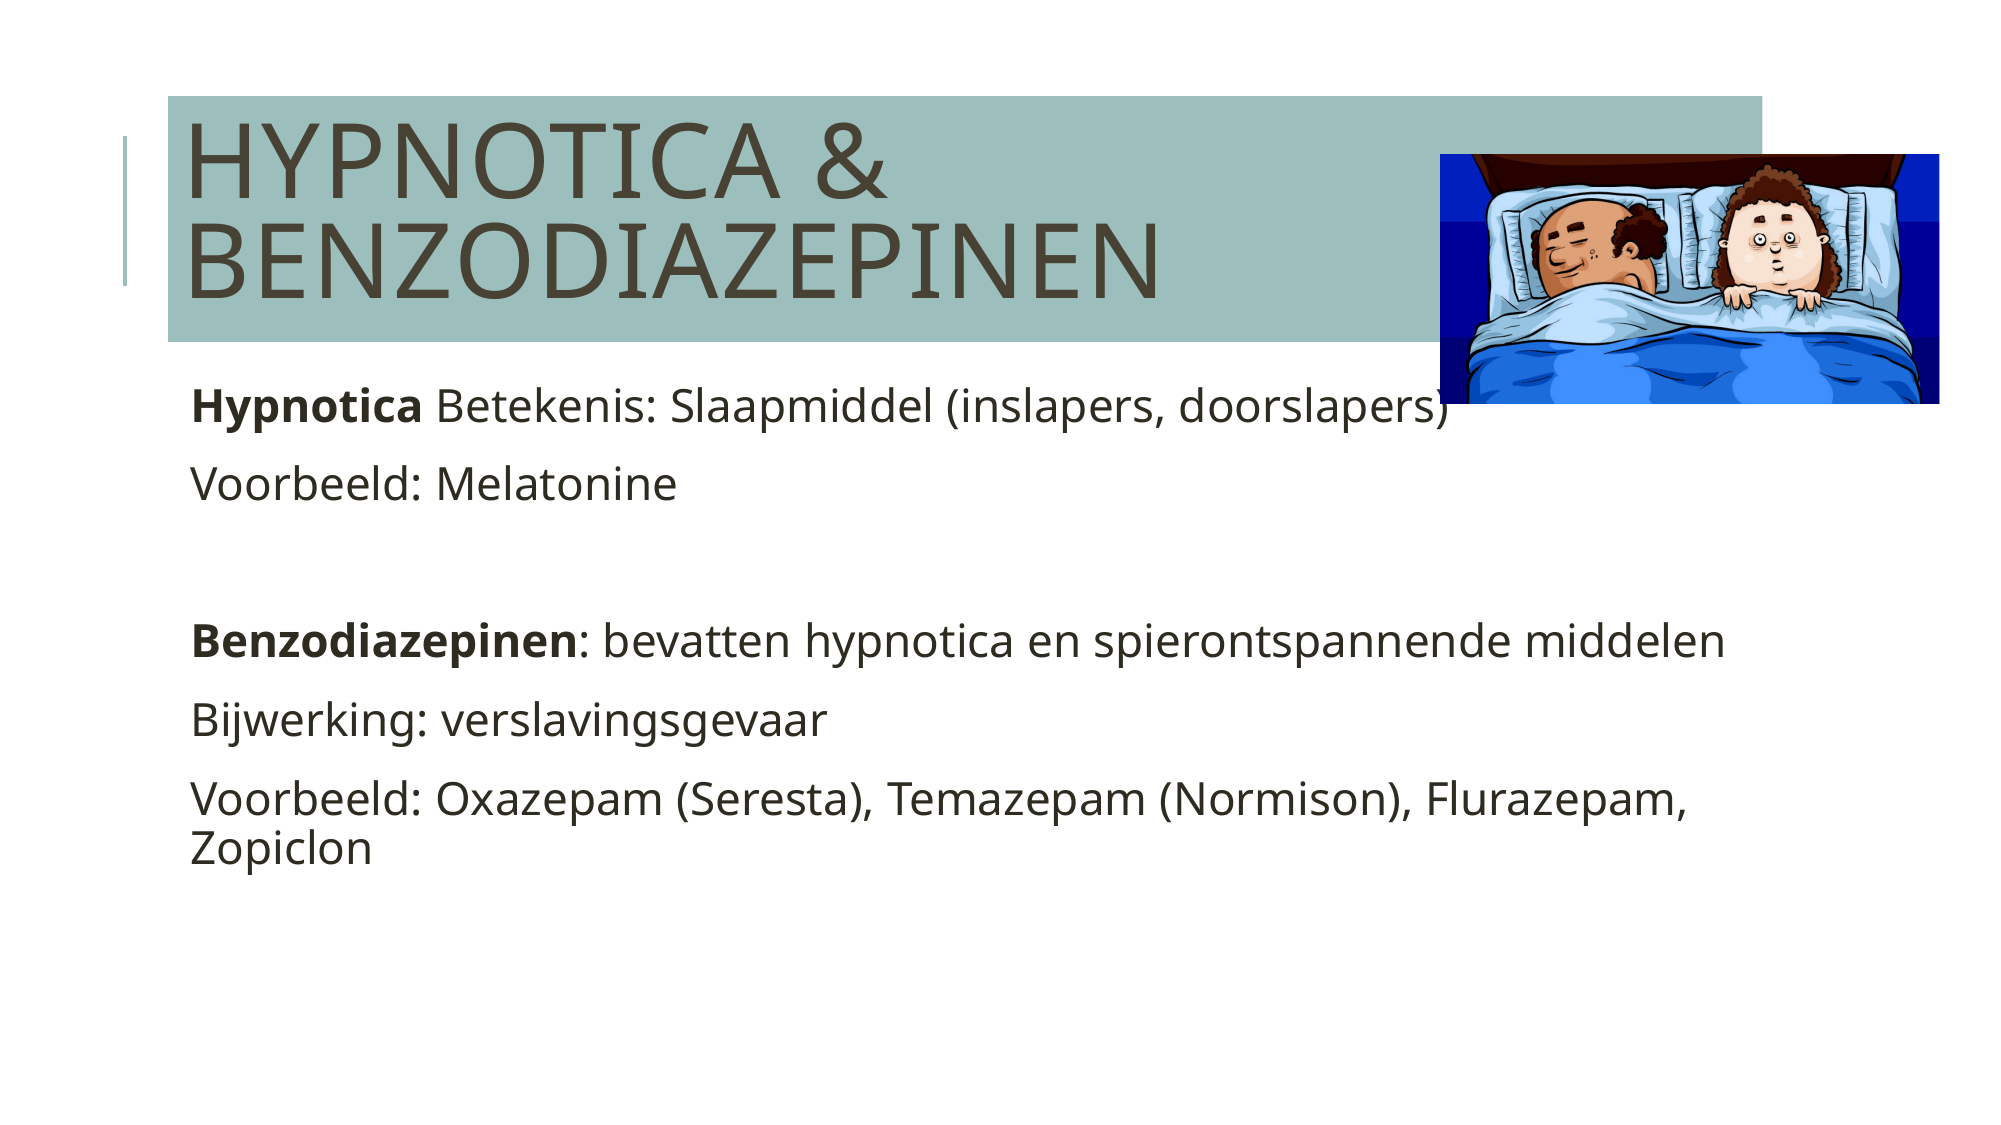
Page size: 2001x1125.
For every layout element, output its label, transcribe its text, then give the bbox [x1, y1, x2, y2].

list Hypnotica Betekenis: Slaapmiddel (inslapers, doorslapers) Voorbeeld: Melatonine Benzodiazepinen: bevatten hypnotica en spierontspannende middelen Bijwerking: verslavingsgevaar Voorbeeld: Oxazepam (Seresta), Temazepam (Normison), Flurazepam, Zopiclon [168, 375, 1763, 1035]
title Hypnotica & Benzodiazepinen [168, 96, 1763, 342]
picture [1440, 154, 1941, 405]
